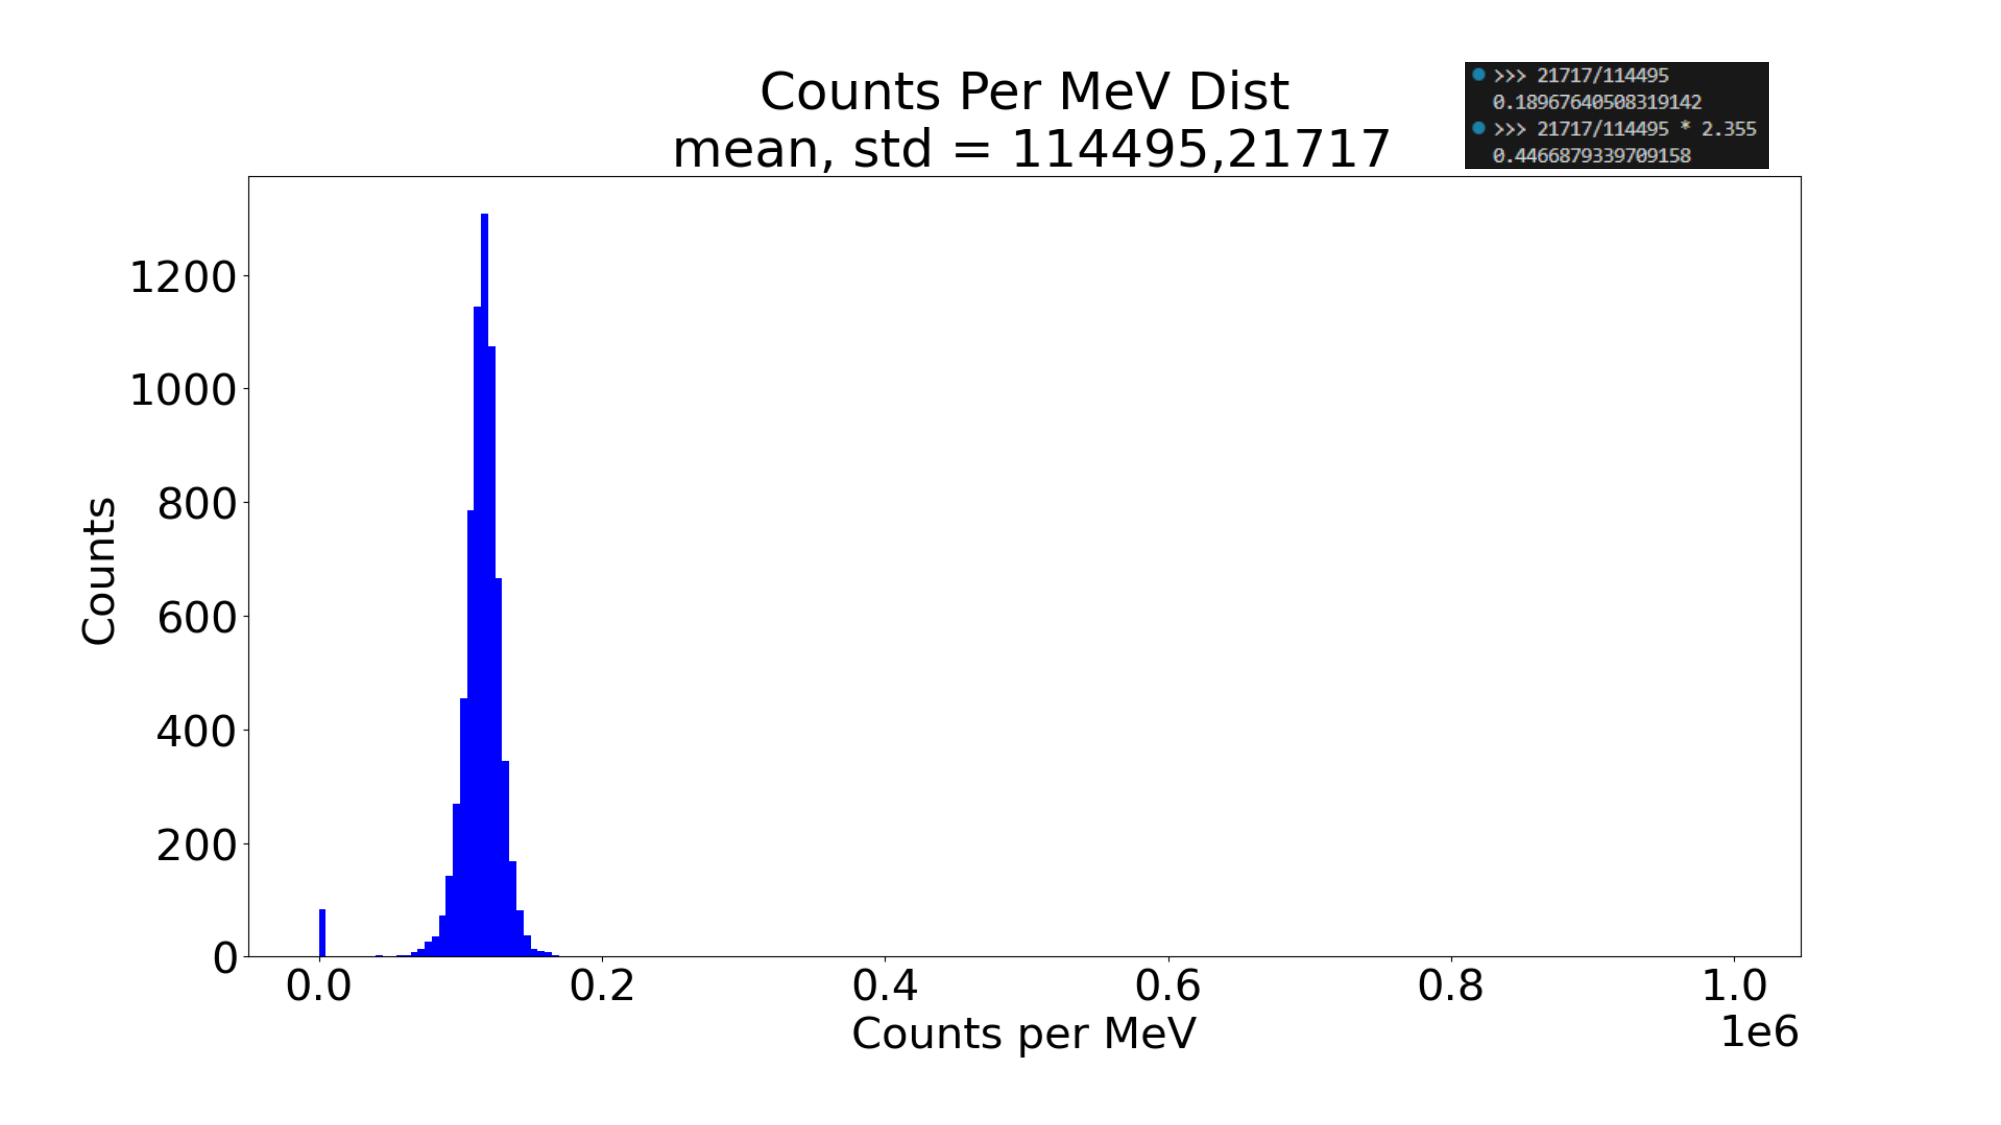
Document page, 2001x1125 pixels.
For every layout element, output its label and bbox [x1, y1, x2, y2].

picture [0, 56, 2000, 1068]
